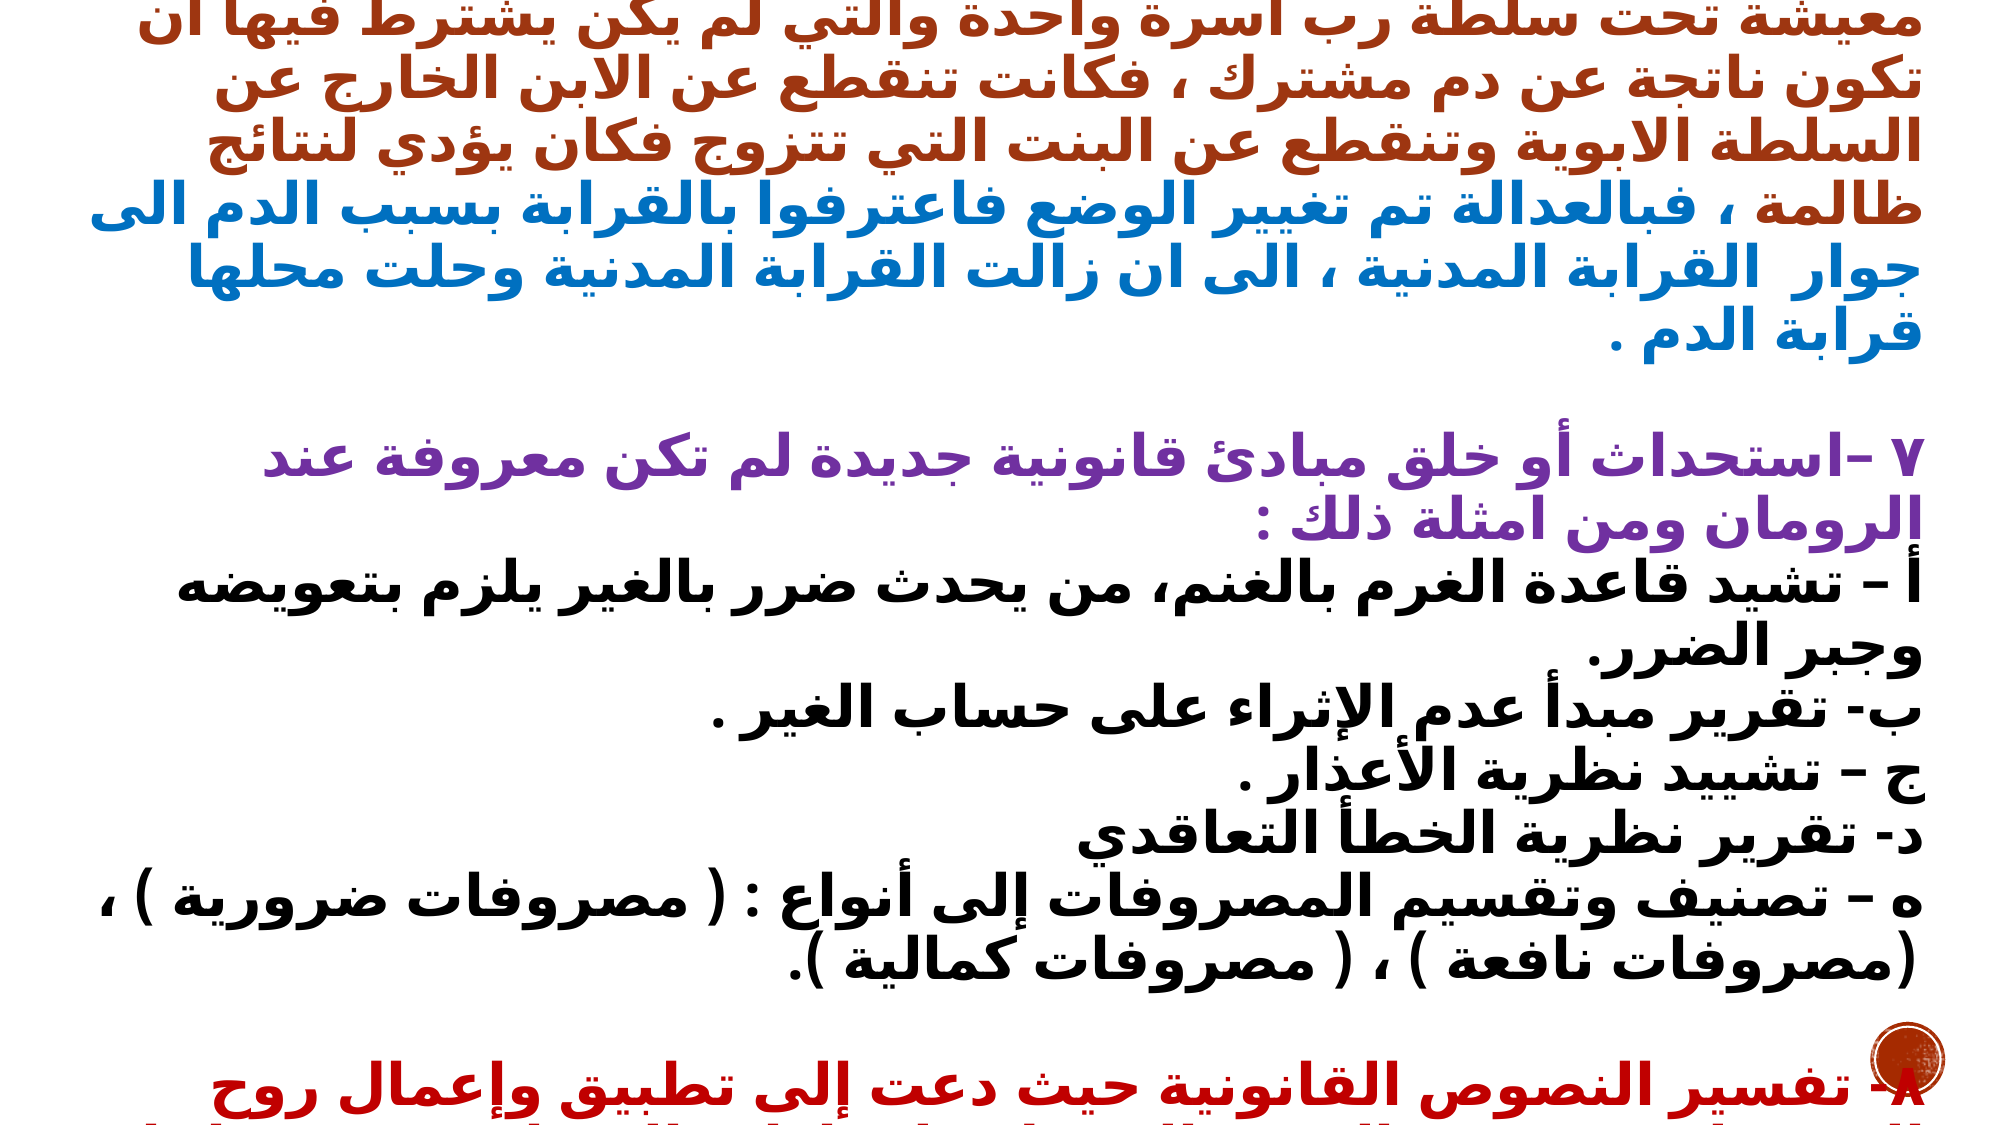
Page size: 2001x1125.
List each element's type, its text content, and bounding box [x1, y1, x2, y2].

title ٦- الاعتراف بالقرابة الطبيعية لقائمة على قرابة الدم ، بعد أن كانت مبنية على أساس القرابة المدنية القائمة على أساس الاشتراك في معيشة تحت سلطة رب أسرة واحدة والتي لم يكن يشترط فيها ان تكون ناتجة عن دم مشترك ، فكانت تنقطع عن الابن الخارج عن السلطة الابوية وتنقطع عن البنت التي تتزوج فكان يؤدي لنتائج ظالمة ، فبالعدالة تم تغيير الوضع فاعترفوا بالقرابة بسبب الدم الى جوار القرابة المدنية ، الى ان زالت القرابة المدنية وحلت محلها قرابة الدم . ٧ –استحداث أو خلق مبادئ قانونية جديدة لم تكن معروفة عند الرومان ومن امثلة ذلك : أ – تشيد قاعدة الغرم بالغنم، من يحدث ضرر بالغير يلزم بتعويضه وجبر الضرر. ب- تقرير مبدأ عدم الإثراء على حساب الغير . ج – تشييد نظرية الأعذار . د- تقرير نظرية الخطأ التعاقدي ه – تصنيف وتقسيم المصروفات إلى أنواع : ( مصروفات ضرورية ) ، (مصروفات نافعة ) ، ( مصروفات كمالية ). ٨- تفسير النصوص القانونية حيث دعت إلى تطبيق وإعمال روح النص وليس حرفية النص والتعويل على ارادة المتعاقدين ، فساد ان العبرة بالمعاني والمقاصد في التصرفات القانونية وليس بالالفاظ والمباني . [46, 41, 1941, 1125]
